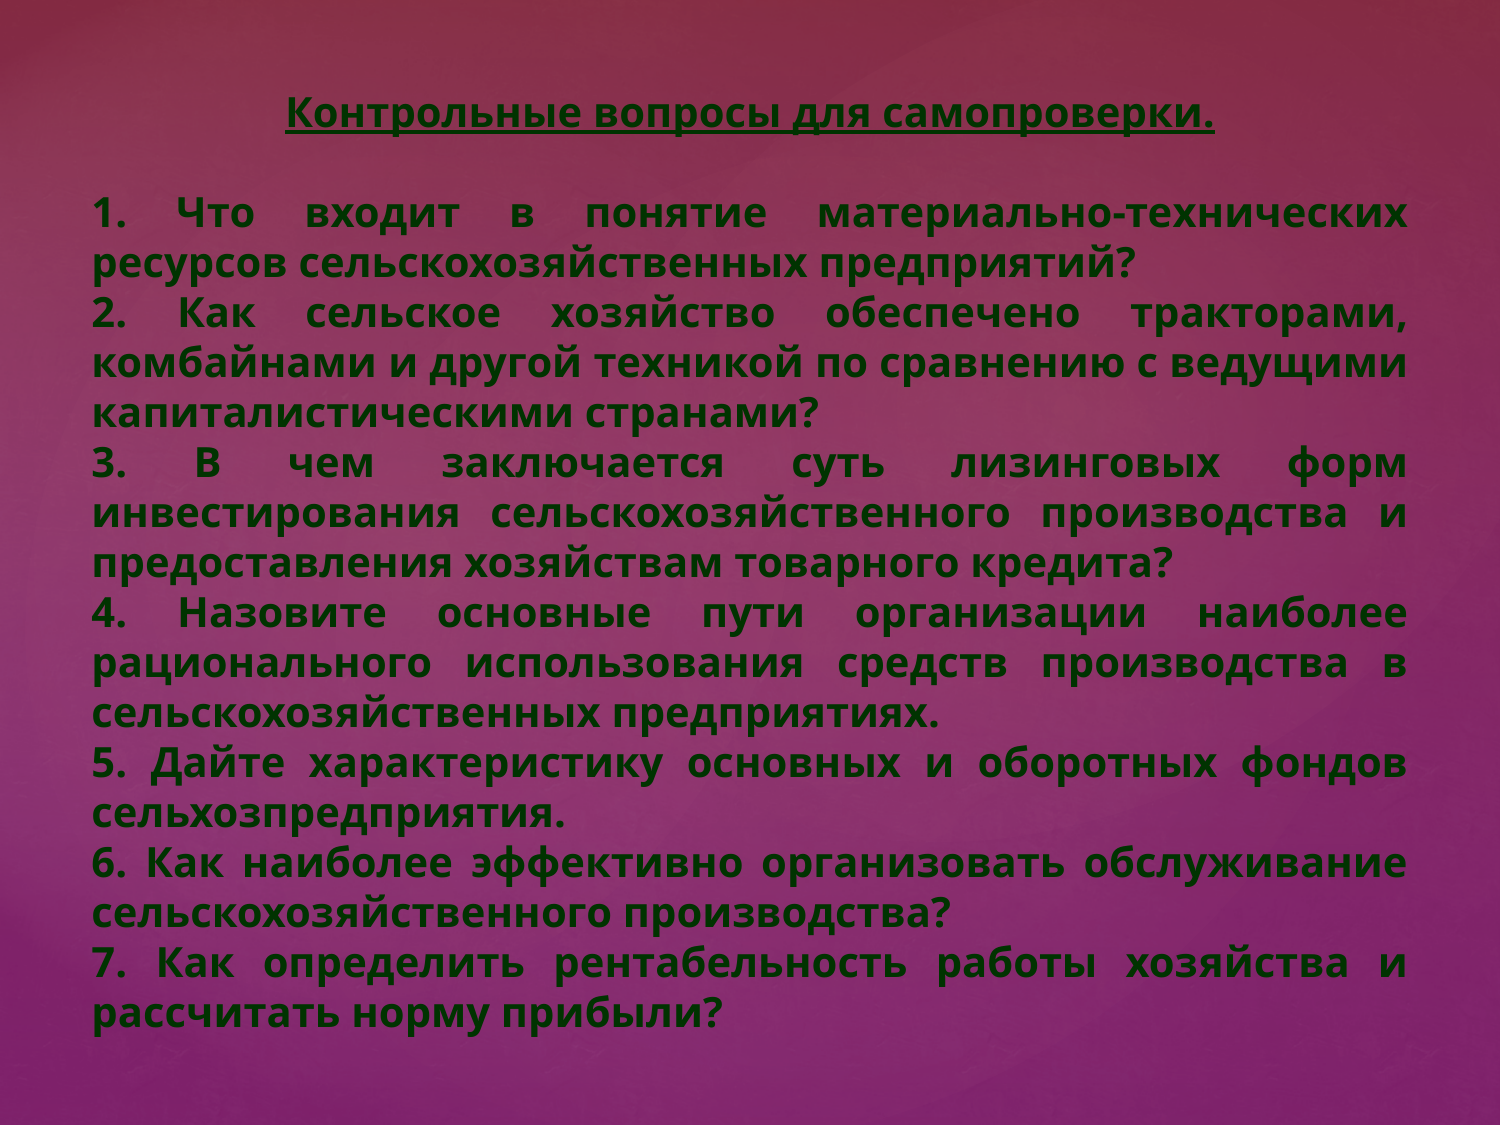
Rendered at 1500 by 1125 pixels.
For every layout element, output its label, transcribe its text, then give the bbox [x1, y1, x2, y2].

text_box Контрольные вопросы для самопроверки. 1. Что входит в понятие материально-технических ресурсов сельскохозяйственных предприятий? 2. Как сельское хозяйство обеспечено тракторами, комбайнами и другой техникой по сравнению с ведущими капиталистическими странами? 3. В чем заключается суть лизинговых форм инвестирования сельскохозяйственного производства и предоставления хозяйствам товарного кредита? 4. Назовите основные пути организации наиболее рационального использования средств производства в сельскохозяйственных предприятиях. 5. Дайте характеристику основных и оборотных фондов сельхозпредприятия. 6. Как наиболее эффективно организовать обслуживание сельскохозяйственного производства? 7. Как определить рентабельность работы хозяйства и рассчитать норму прибыли? [76, 78, 1424, 1044]
